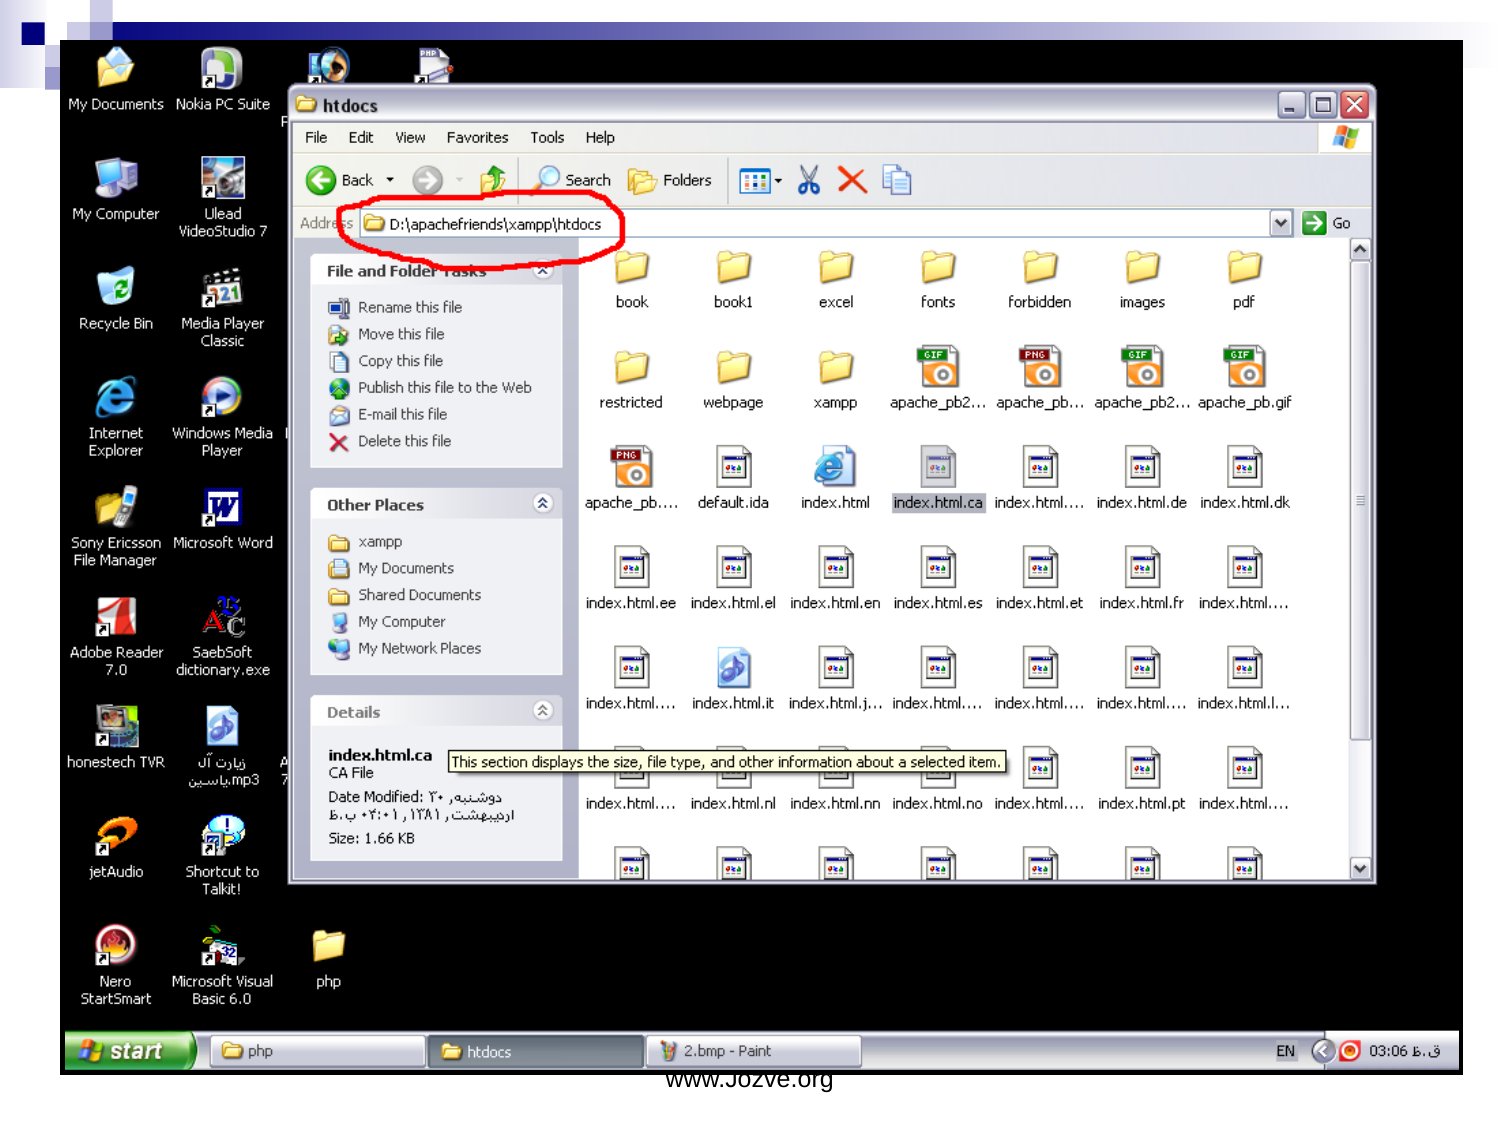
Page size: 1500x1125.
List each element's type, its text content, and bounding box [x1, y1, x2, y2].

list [64, 44, 1460, 1071]
footer www.Jozve.org [512, 1079, 988, 1101]
